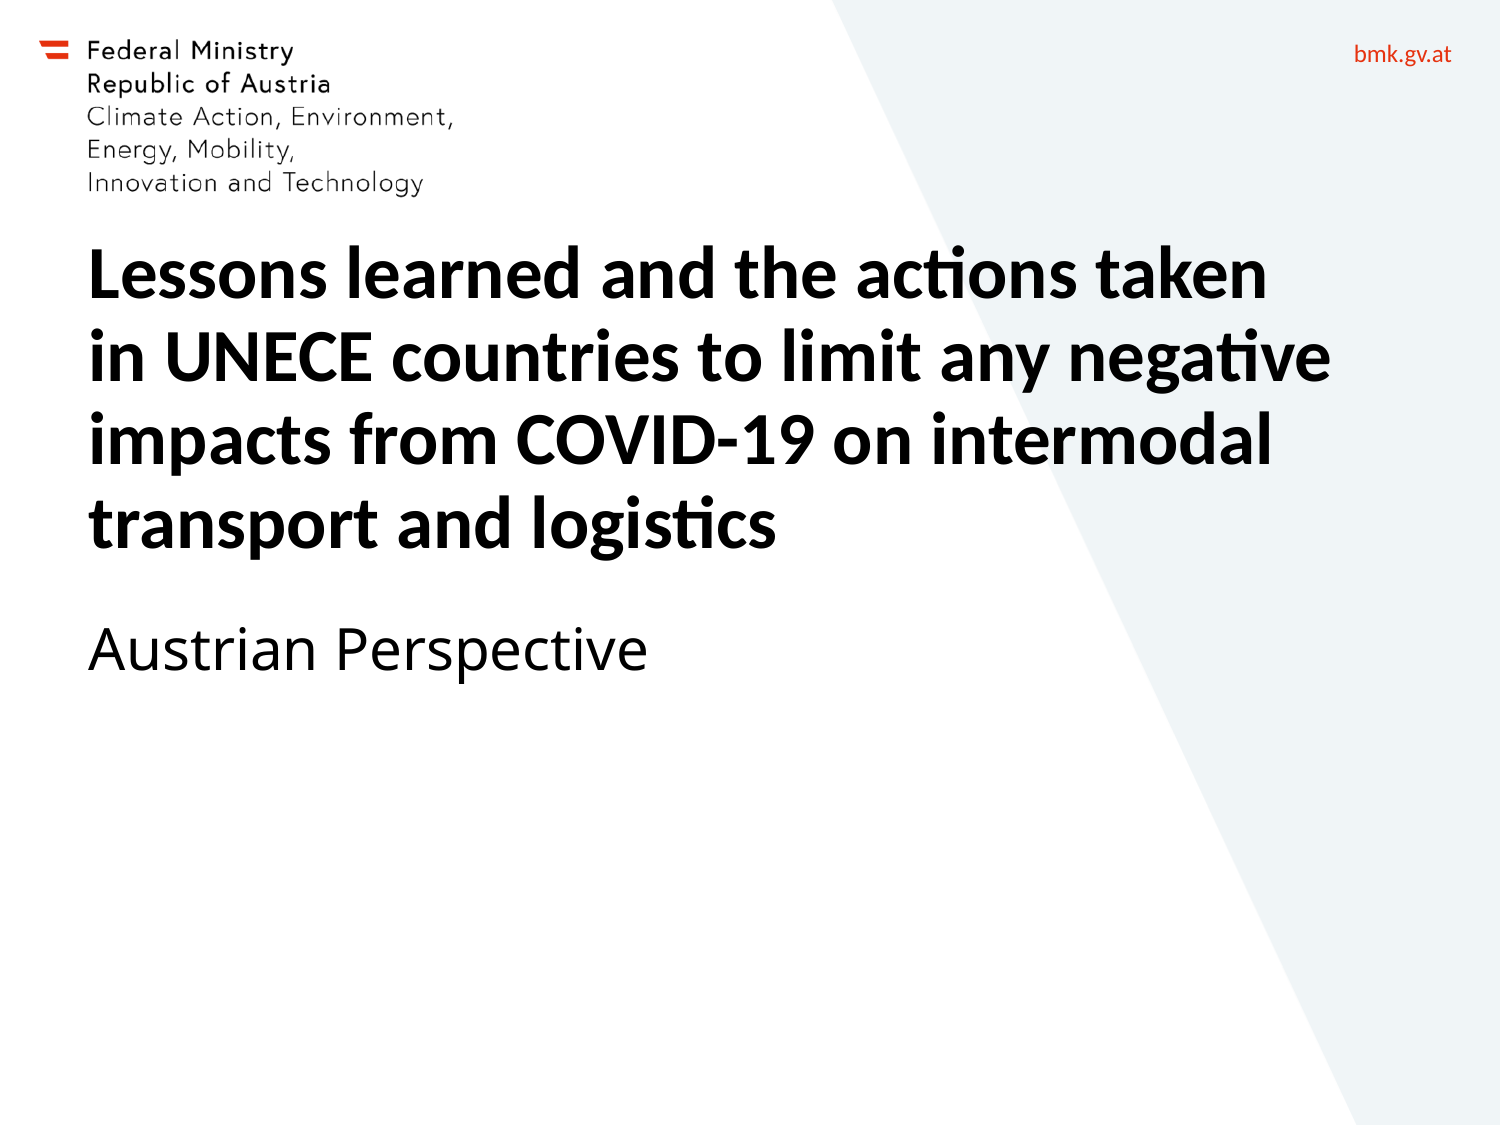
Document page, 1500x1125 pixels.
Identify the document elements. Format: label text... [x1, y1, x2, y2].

picture [0, 0, 1500, 1125]
text_box Austrian Perspective [74, 604, 1018, 690]
title Lessons learned and the actions taken in UNECE countries to limit any negative impacts from COVID-19 on intermodal transport and logistics [88, 227, 1398, 564]
